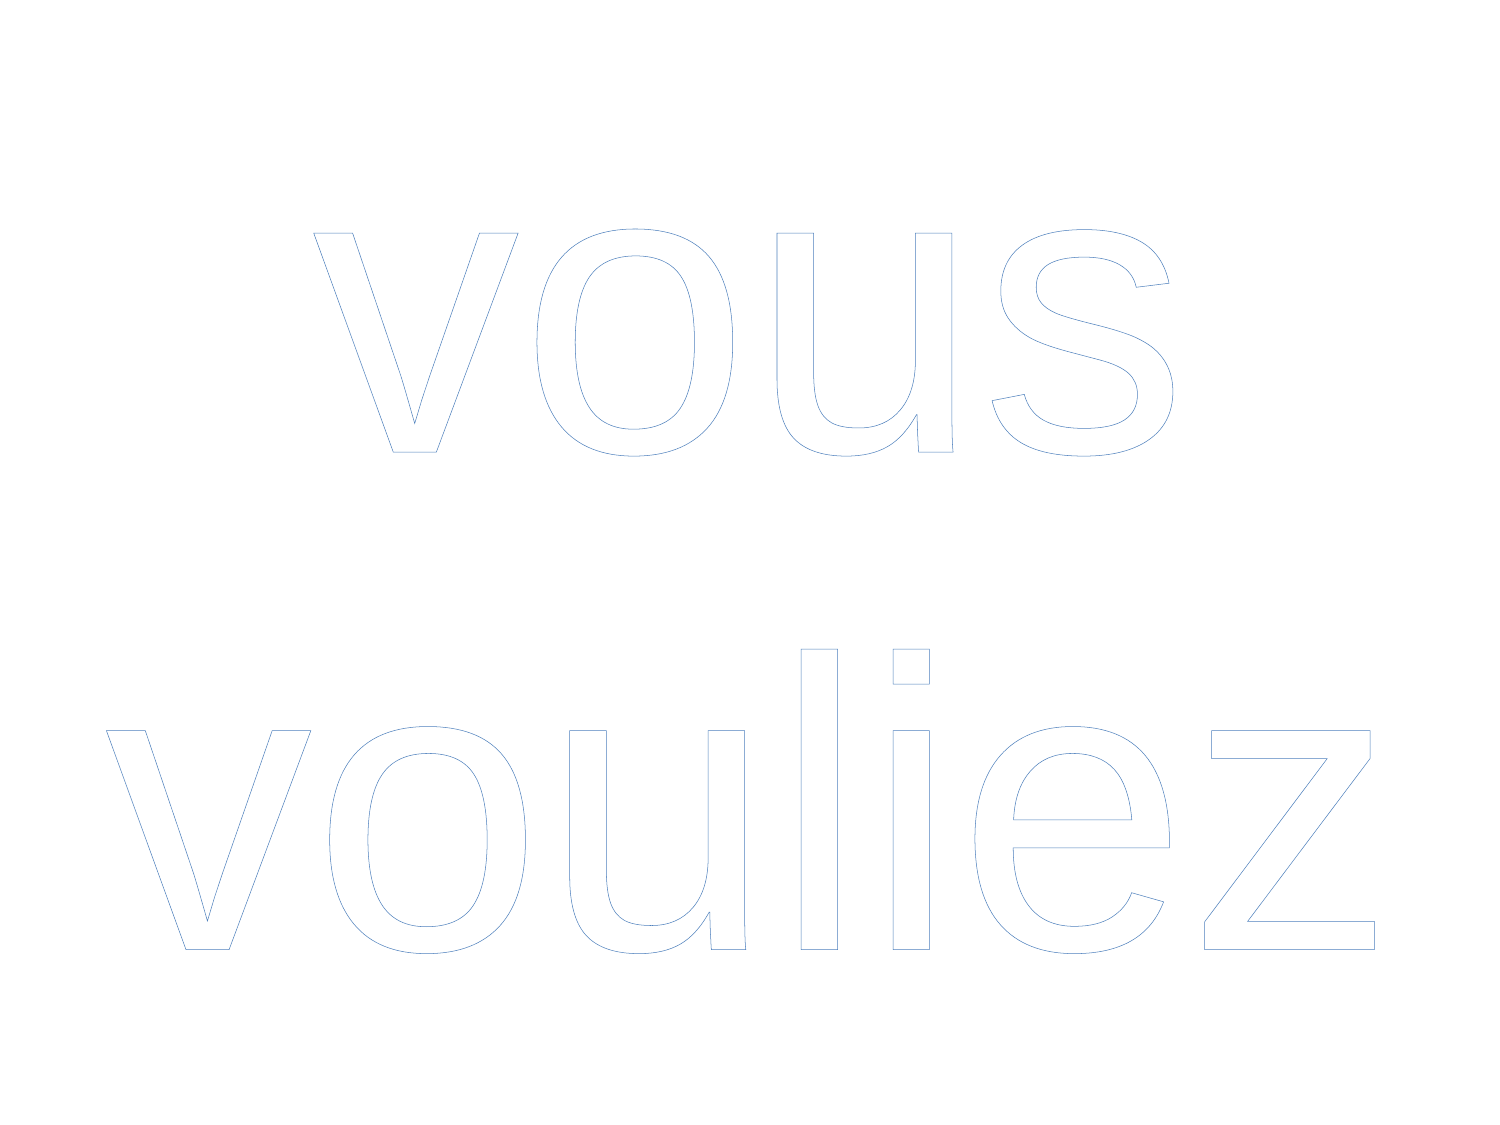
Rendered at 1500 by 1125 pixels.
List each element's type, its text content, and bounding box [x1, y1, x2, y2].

text_box vous vouliez [0, 30, 1500, 1040]
